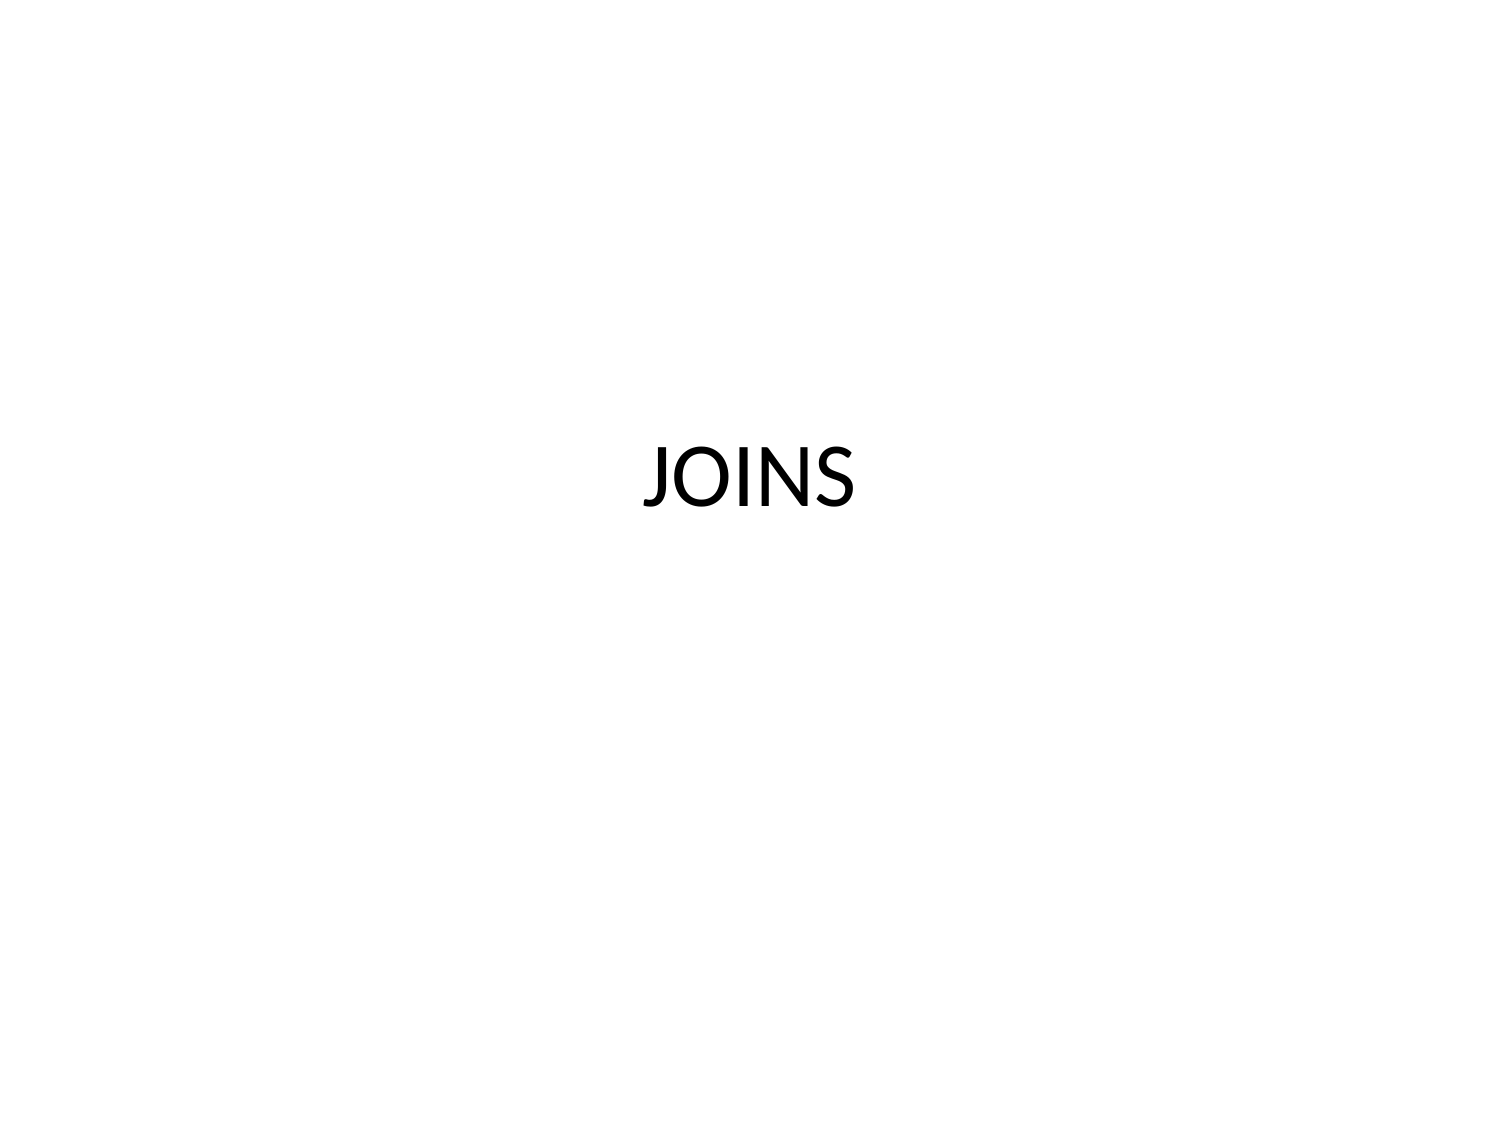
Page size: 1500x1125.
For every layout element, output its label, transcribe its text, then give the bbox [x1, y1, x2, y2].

title JOINS [112, 349, 1388, 591]
